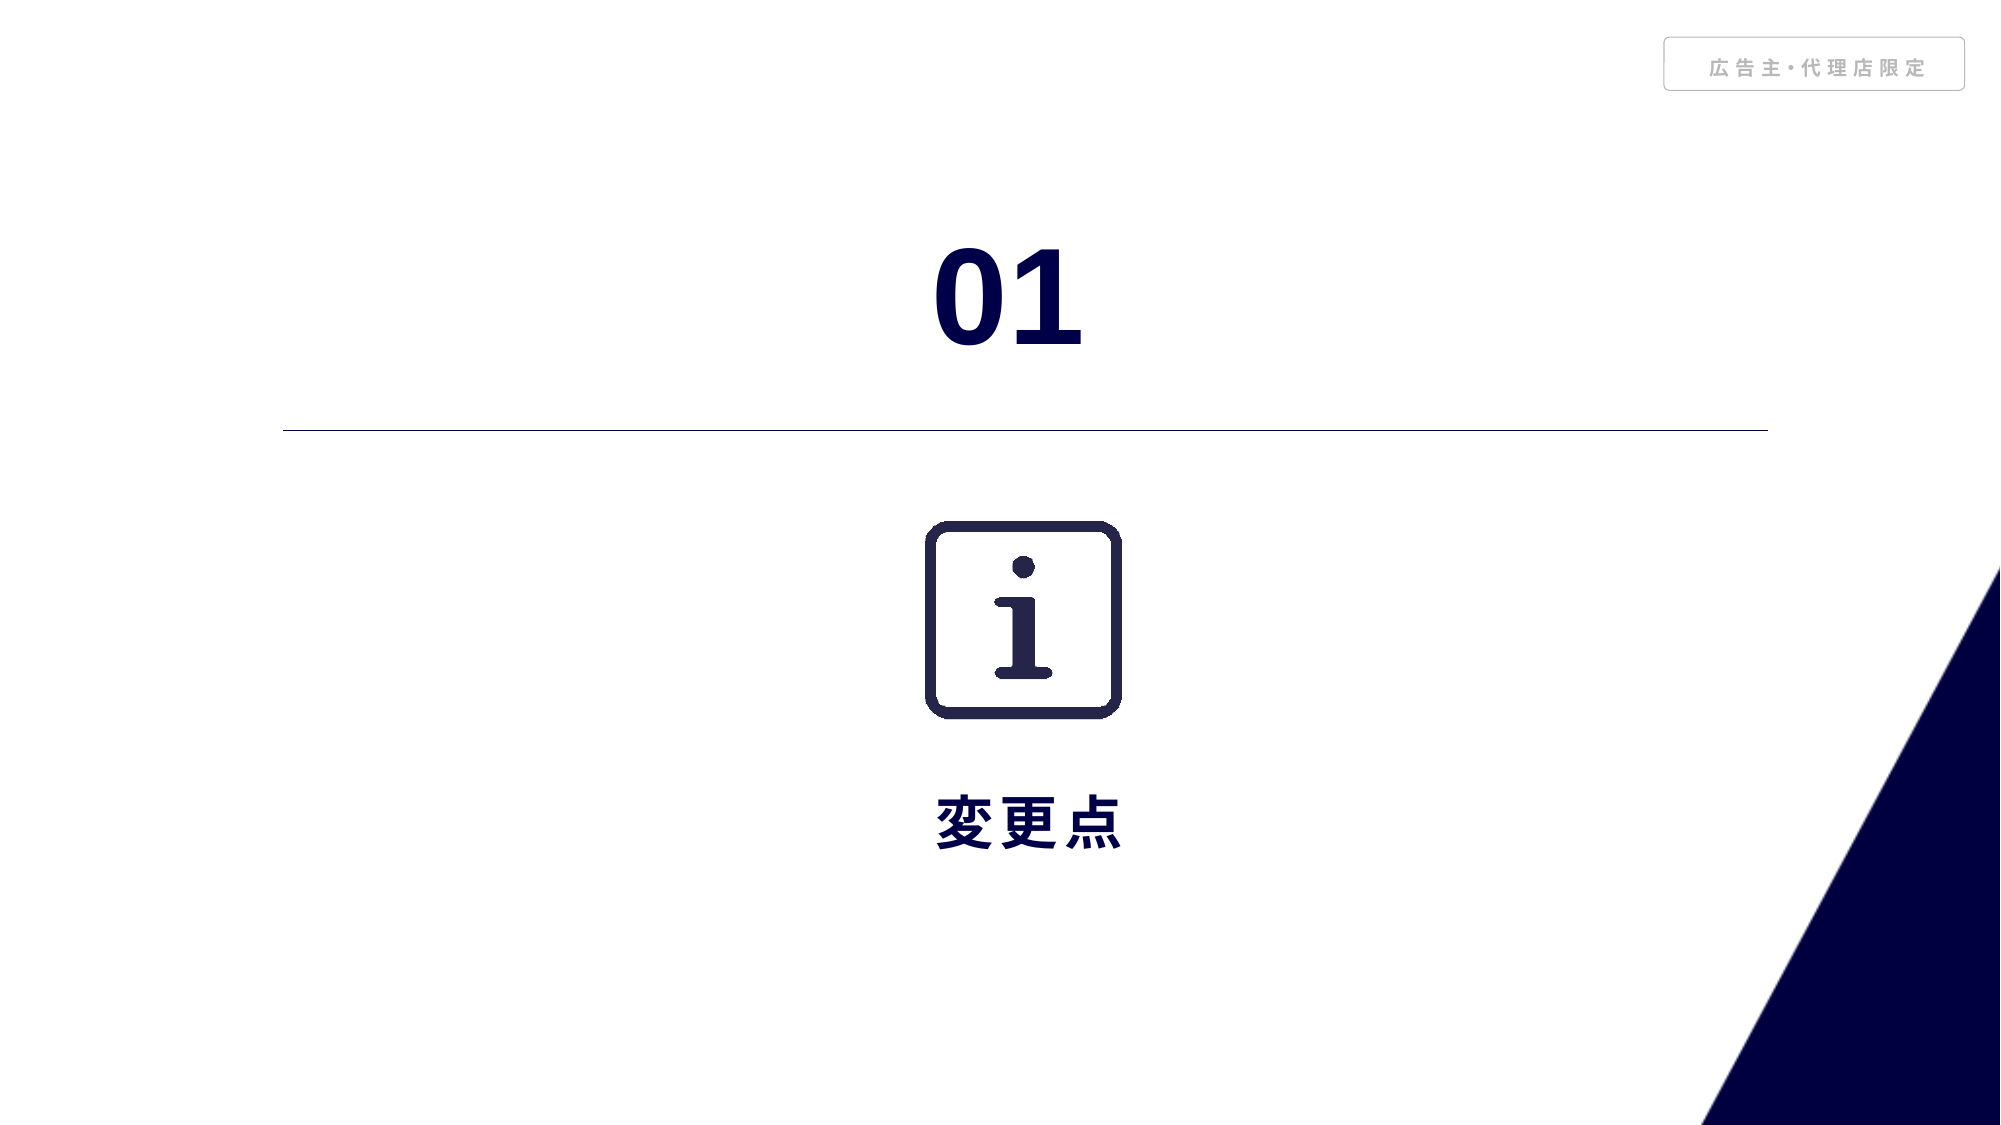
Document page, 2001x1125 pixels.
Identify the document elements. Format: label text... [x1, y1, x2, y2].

picture [892, 495, 1153, 736]
text_box 01 [916, 218, 1155, 392]
list 変更点 [541, 787, 1517, 877]
